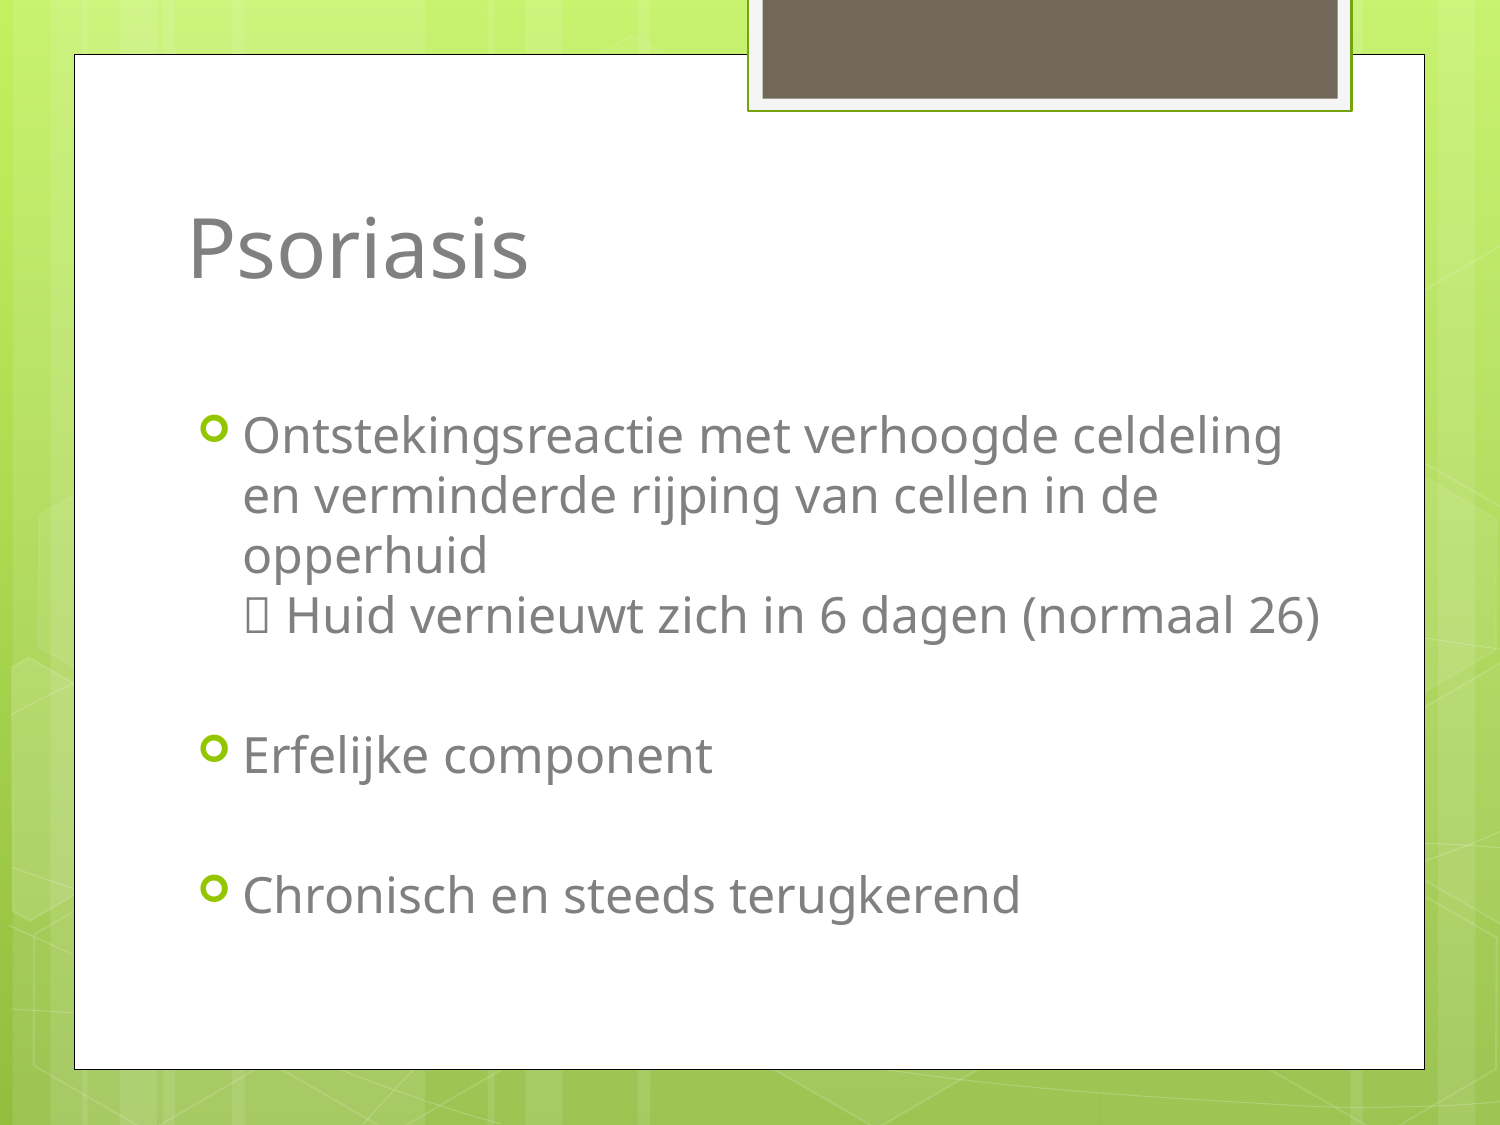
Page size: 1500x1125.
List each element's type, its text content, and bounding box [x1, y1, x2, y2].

list Ontstekingsreactie met verhoogde celdeling en verminderde rijping van cellen in de opperhuid  Huid vernieuwt zich in 6 dagen (normaal 26) Erfelijke component Chronisch en steeds terugkerend [171, 326, 1365, 1012]
title Psoriasis [171, 168, 1324, 303]
